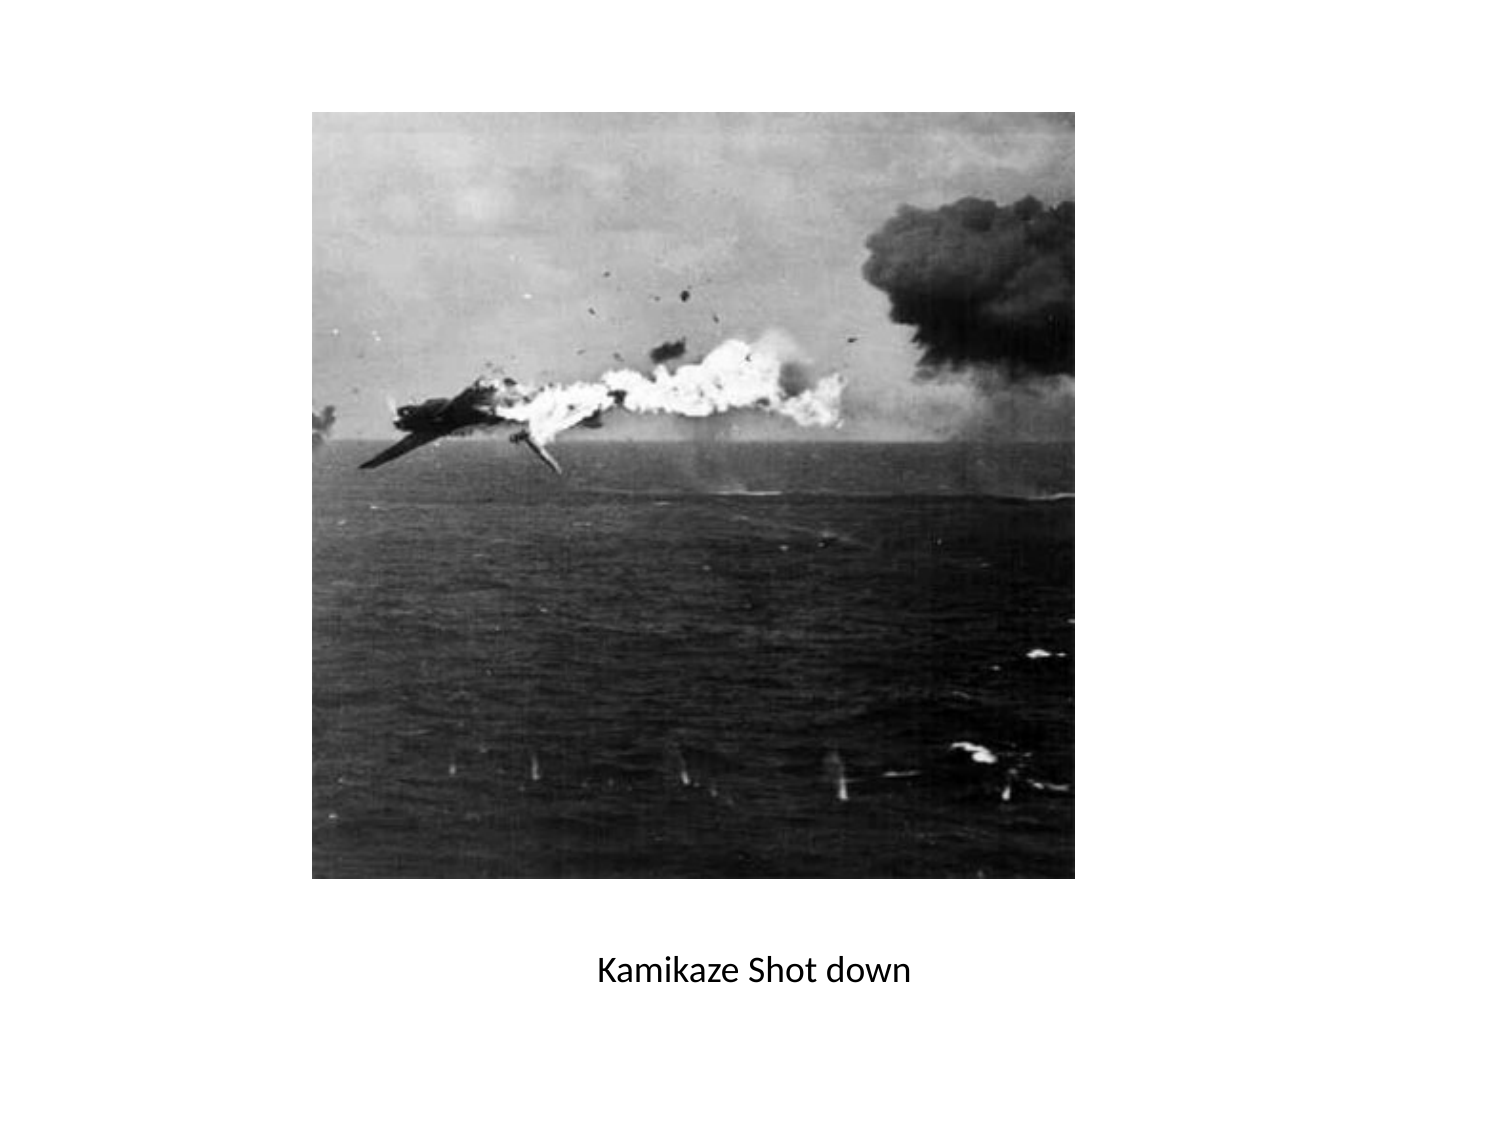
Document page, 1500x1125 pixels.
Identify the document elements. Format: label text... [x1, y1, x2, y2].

picture [312, 112, 1076, 879]
text_box Kamikaze Shot down [512, 937, 997, 998]
